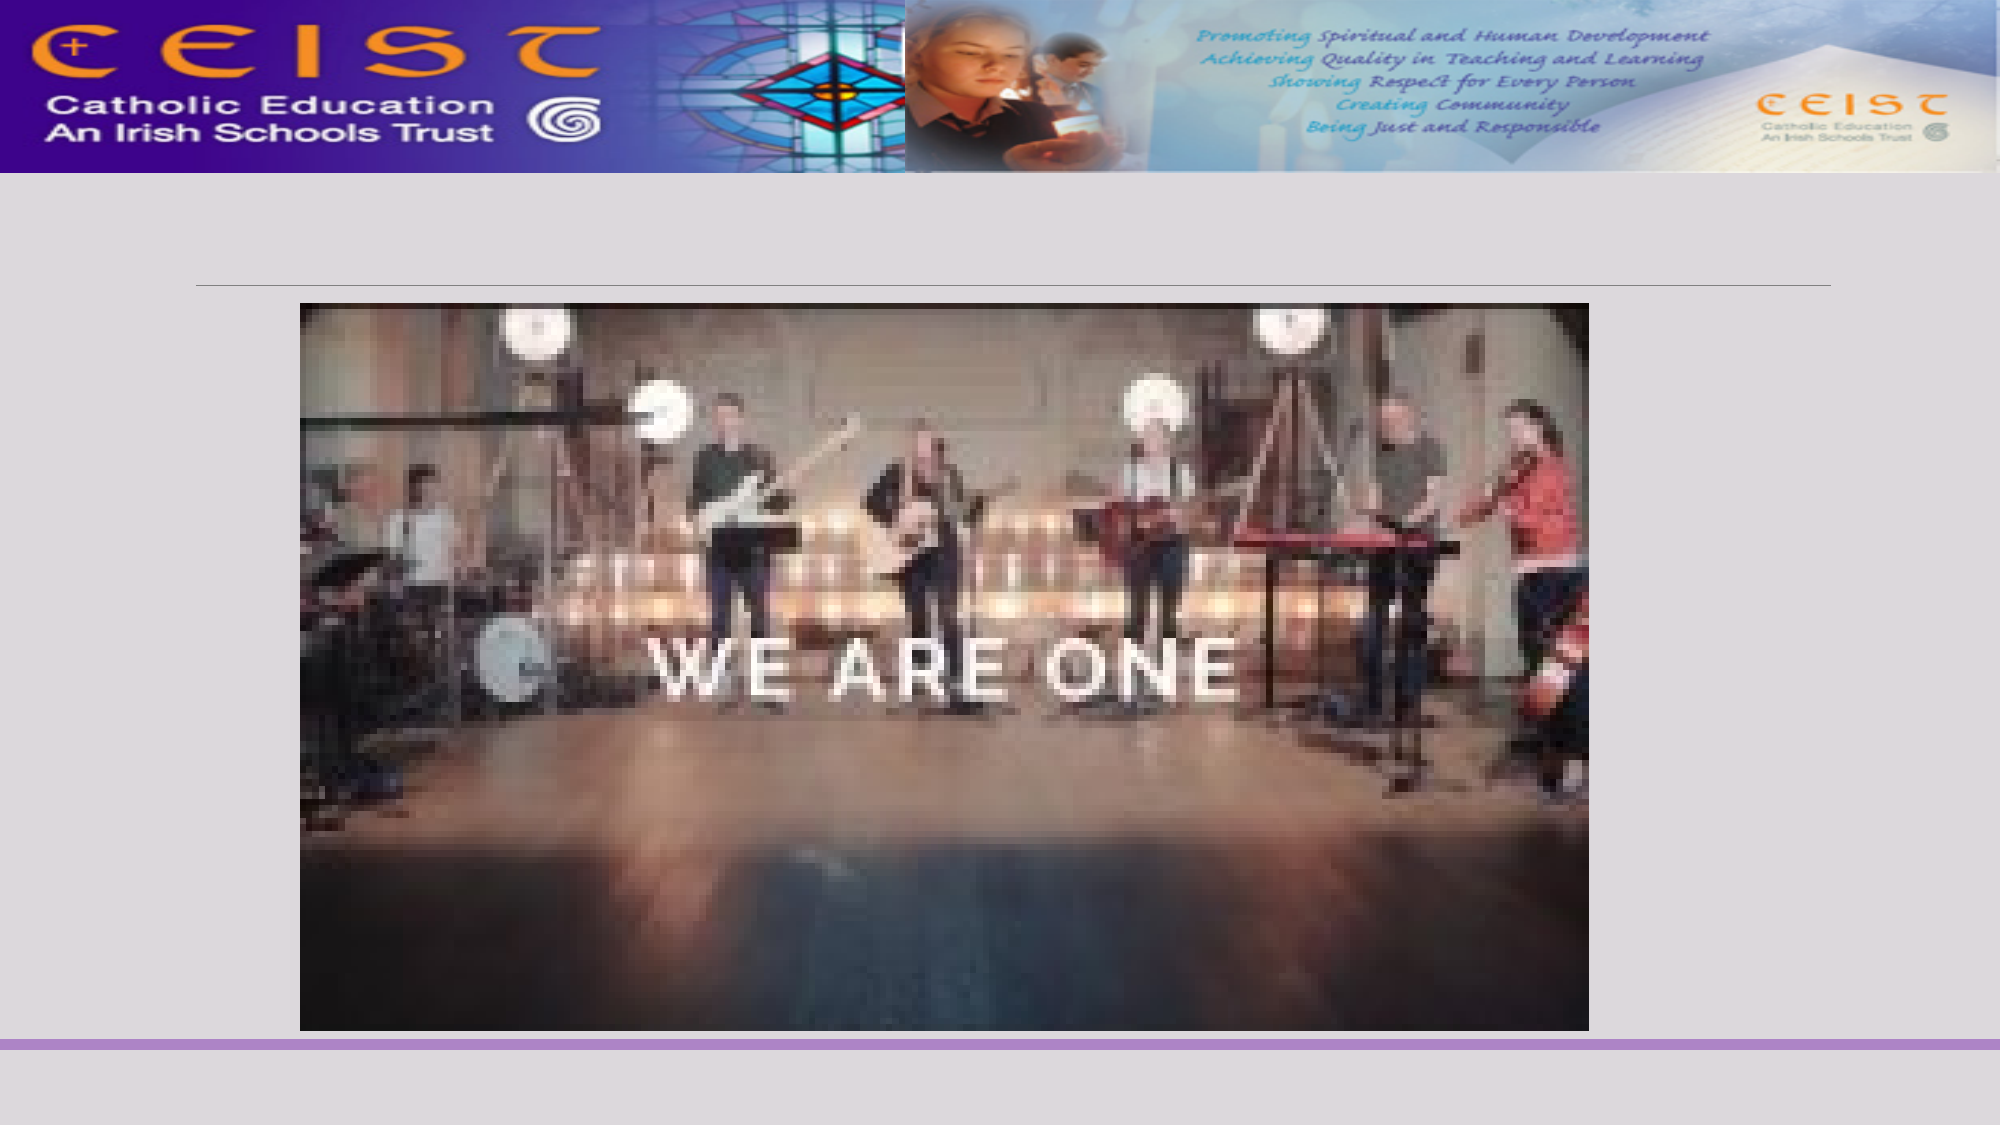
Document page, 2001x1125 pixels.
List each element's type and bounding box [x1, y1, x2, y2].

list [298, 302, 1590, 1033]
picture [0, 0, 2000, 173]
